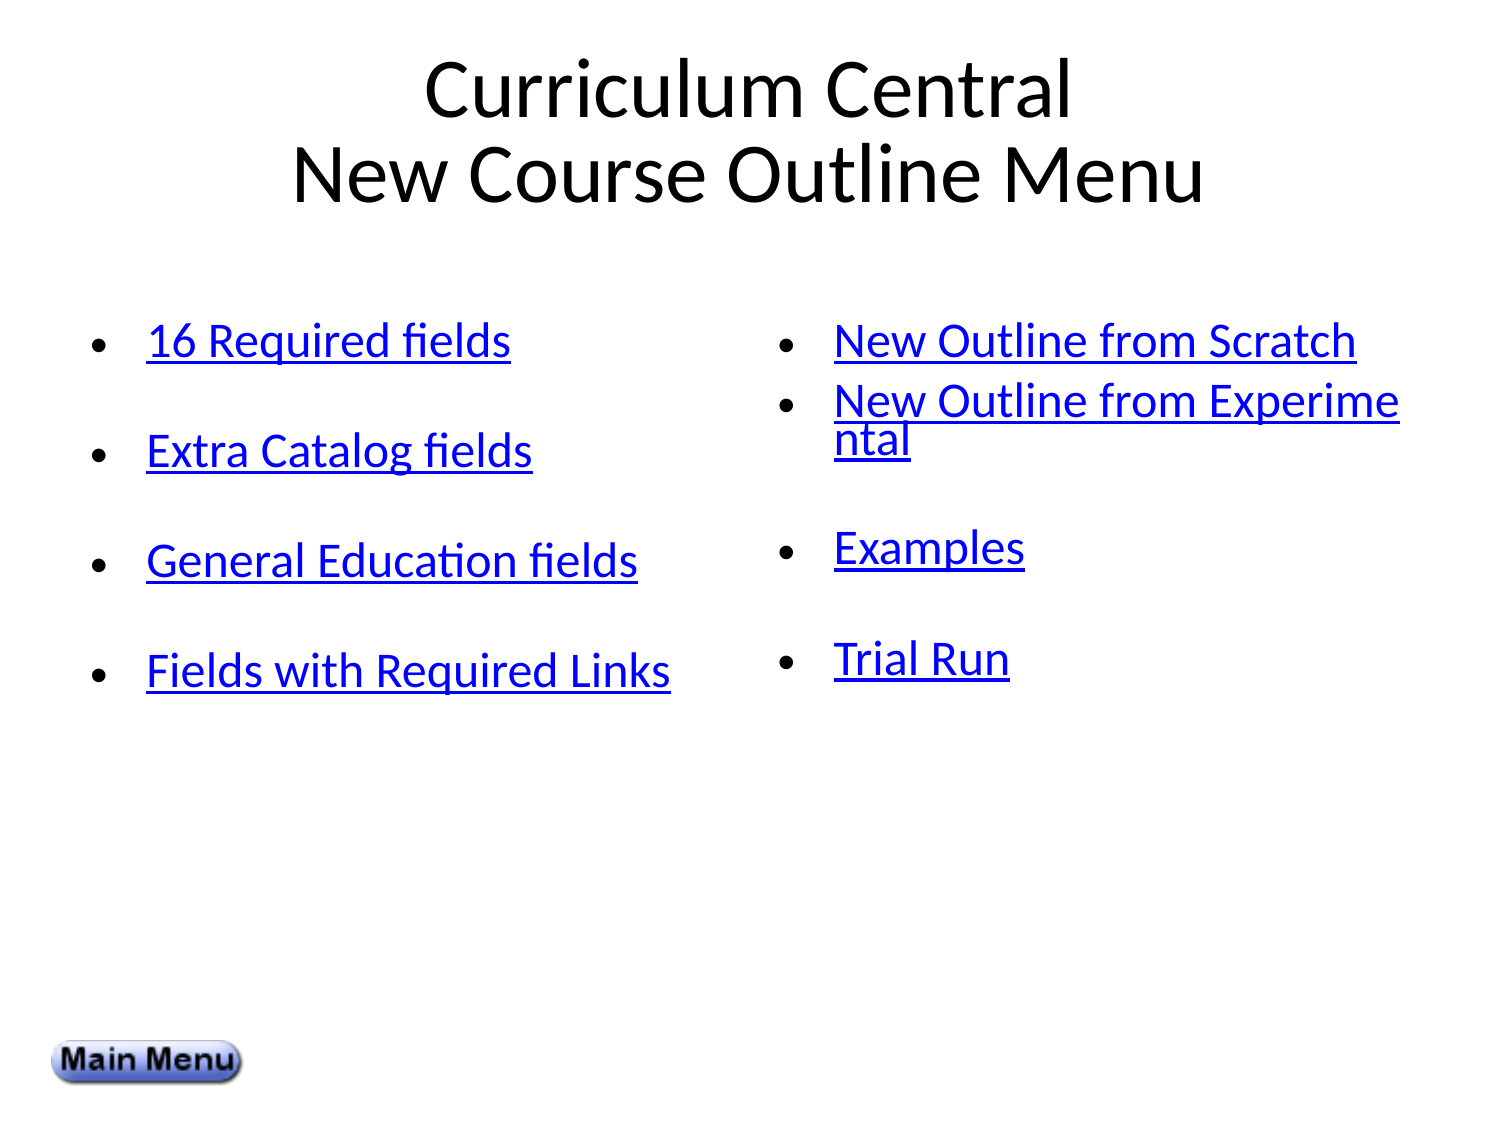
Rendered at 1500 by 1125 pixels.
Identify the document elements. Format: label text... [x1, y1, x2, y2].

list New Outline from Scratch New Outline from Experimental Examples Trial Run [762, 262, 1425, 1005]
list 16 Required fields Extra Catalog fields General Education fields Fields with Required Links [75, 262, 738, 1005]
picture [50, 1039, 248, 1090]
title Curriculum Central New Course Outline Menu [75, 45, 1425, 233]
